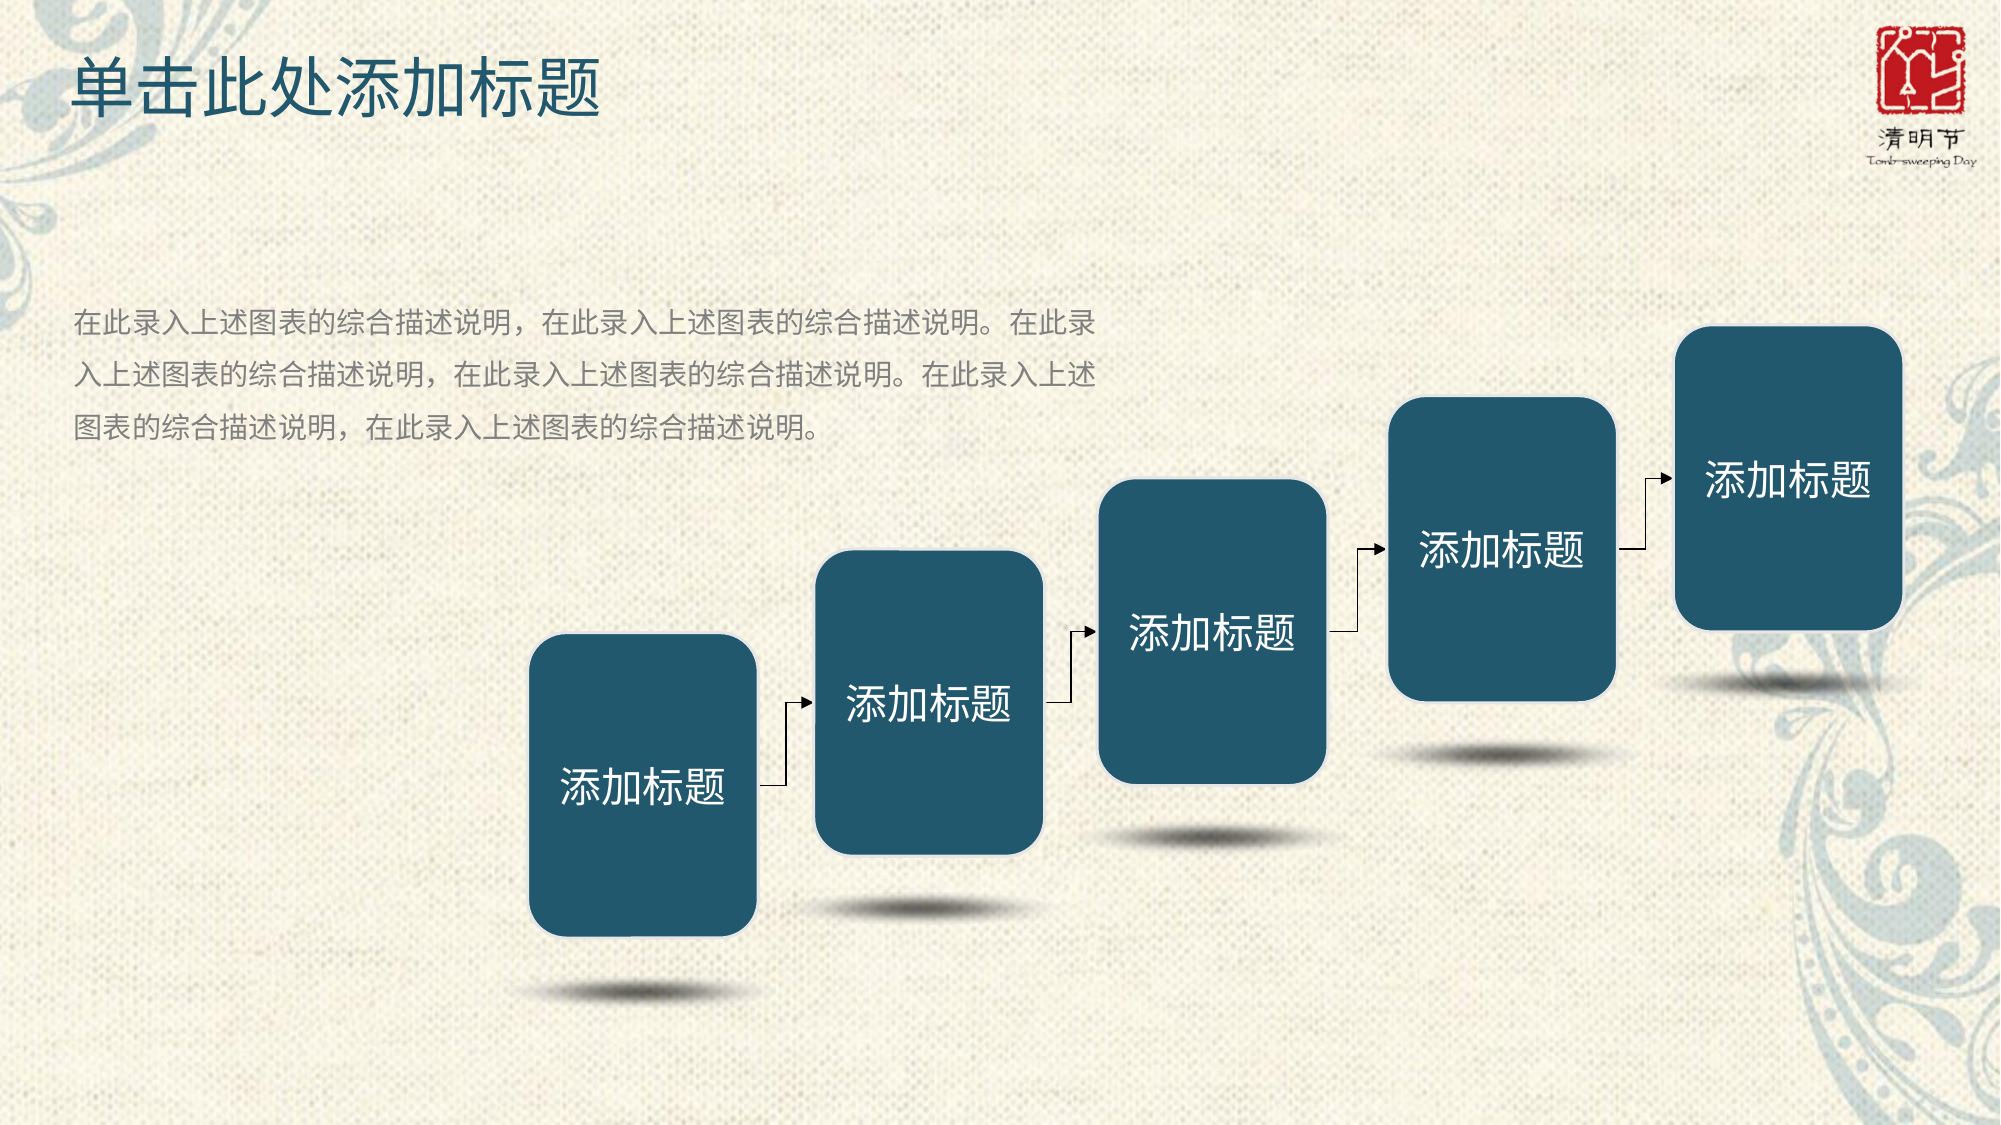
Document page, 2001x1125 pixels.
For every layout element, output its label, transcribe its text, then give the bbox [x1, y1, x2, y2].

text_box 在此录入上述图表的综合描述说明，在此录入上述图表的综合描述说明。在此录入上述图表的综合描述说明，在此录入上述图表的综合描述说明。在此录入上述图表的综合描述说明，在此录入上述图表的综合描述说明。 [58, 279, 1125, 452]
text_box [1350, 549, 1366, 632]
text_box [503, 632, 779, 1010]
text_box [784, 548, 1060, 927]
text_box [1060, 631, 1075, 703]
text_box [1649, 324, 1925, 703]
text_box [1366, 395, 1642, 774]
picture [0, 0, 2001, 1125]
title 单击此处添加标题 [53, 31, 1779, 151]
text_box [1642, 478, 1649, 550]
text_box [779, 702, 784, 786]
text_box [1075, 477, 1350, 856]
